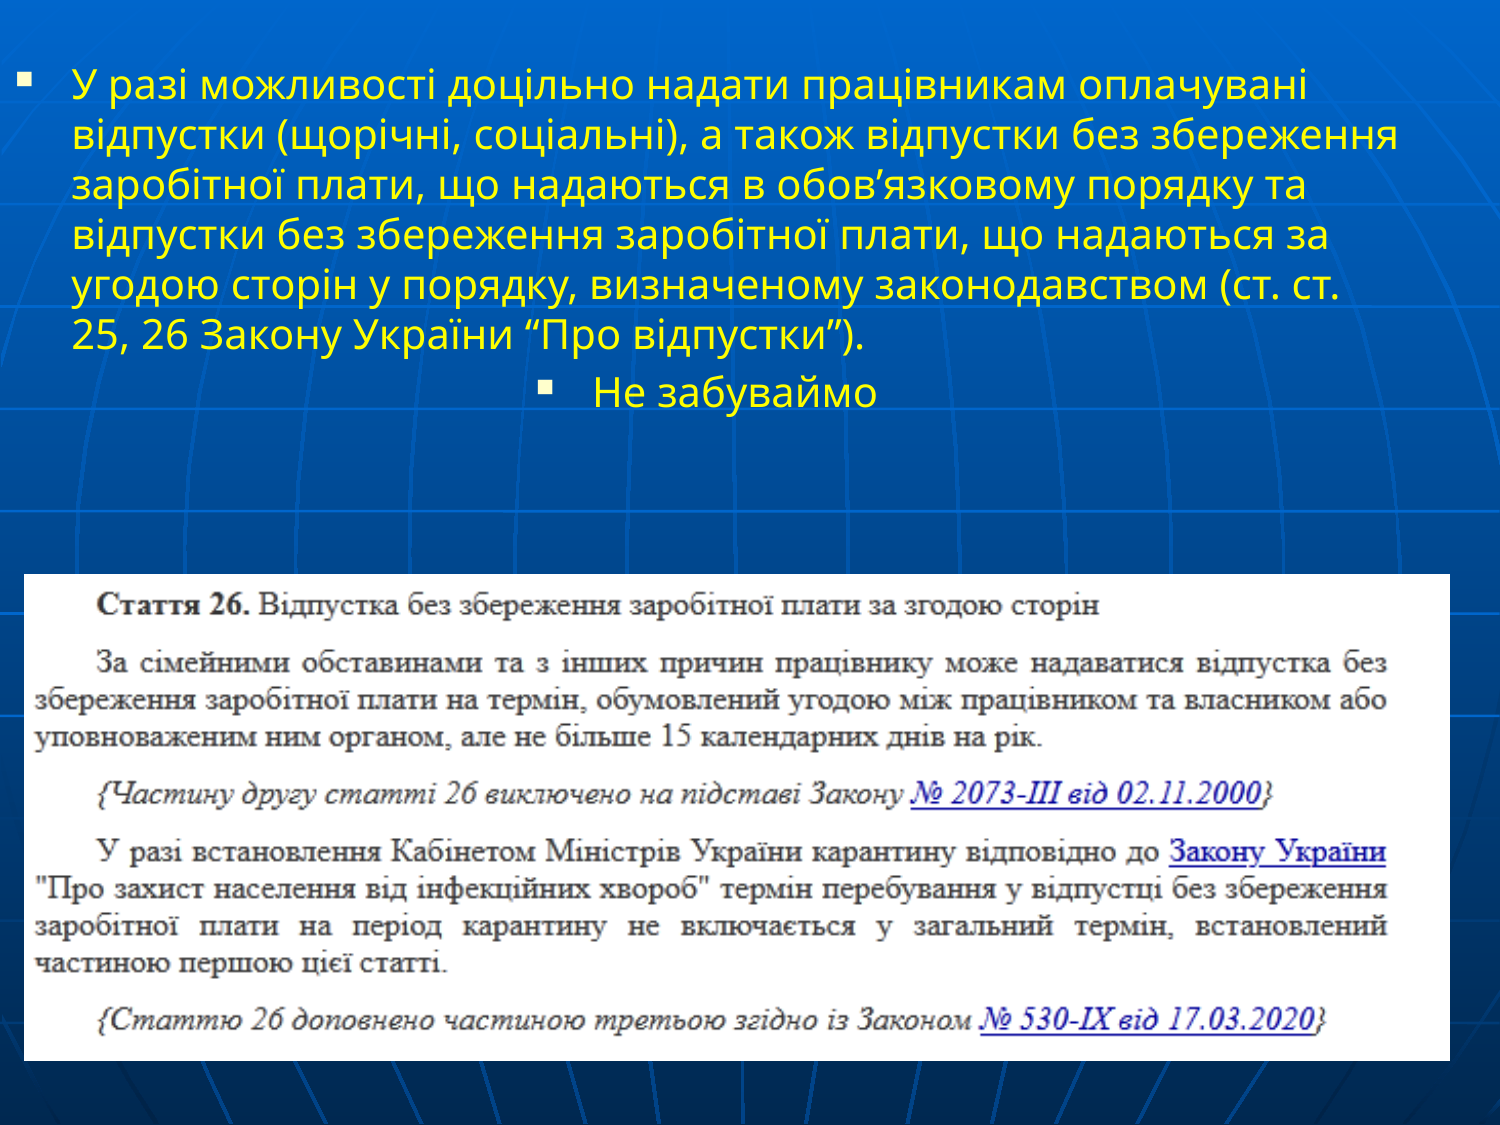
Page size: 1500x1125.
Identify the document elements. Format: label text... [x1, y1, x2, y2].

list У разі можливості доцільно надати працівникам оплачувані відпустки (щорічні, соціальні), а також відпустки без збереження заробітної плати, що надаються в обов’язковому порядку та відпустки без збереження заробітної плати, що надаються за угодою сторін у порядку, визначеному законодавством (ст. ст. 25, 26 Закону України “Про відпустки”). Не забуваймо [0, 50, 1425, 763]
picture [24, 574, 1450, 1061]
